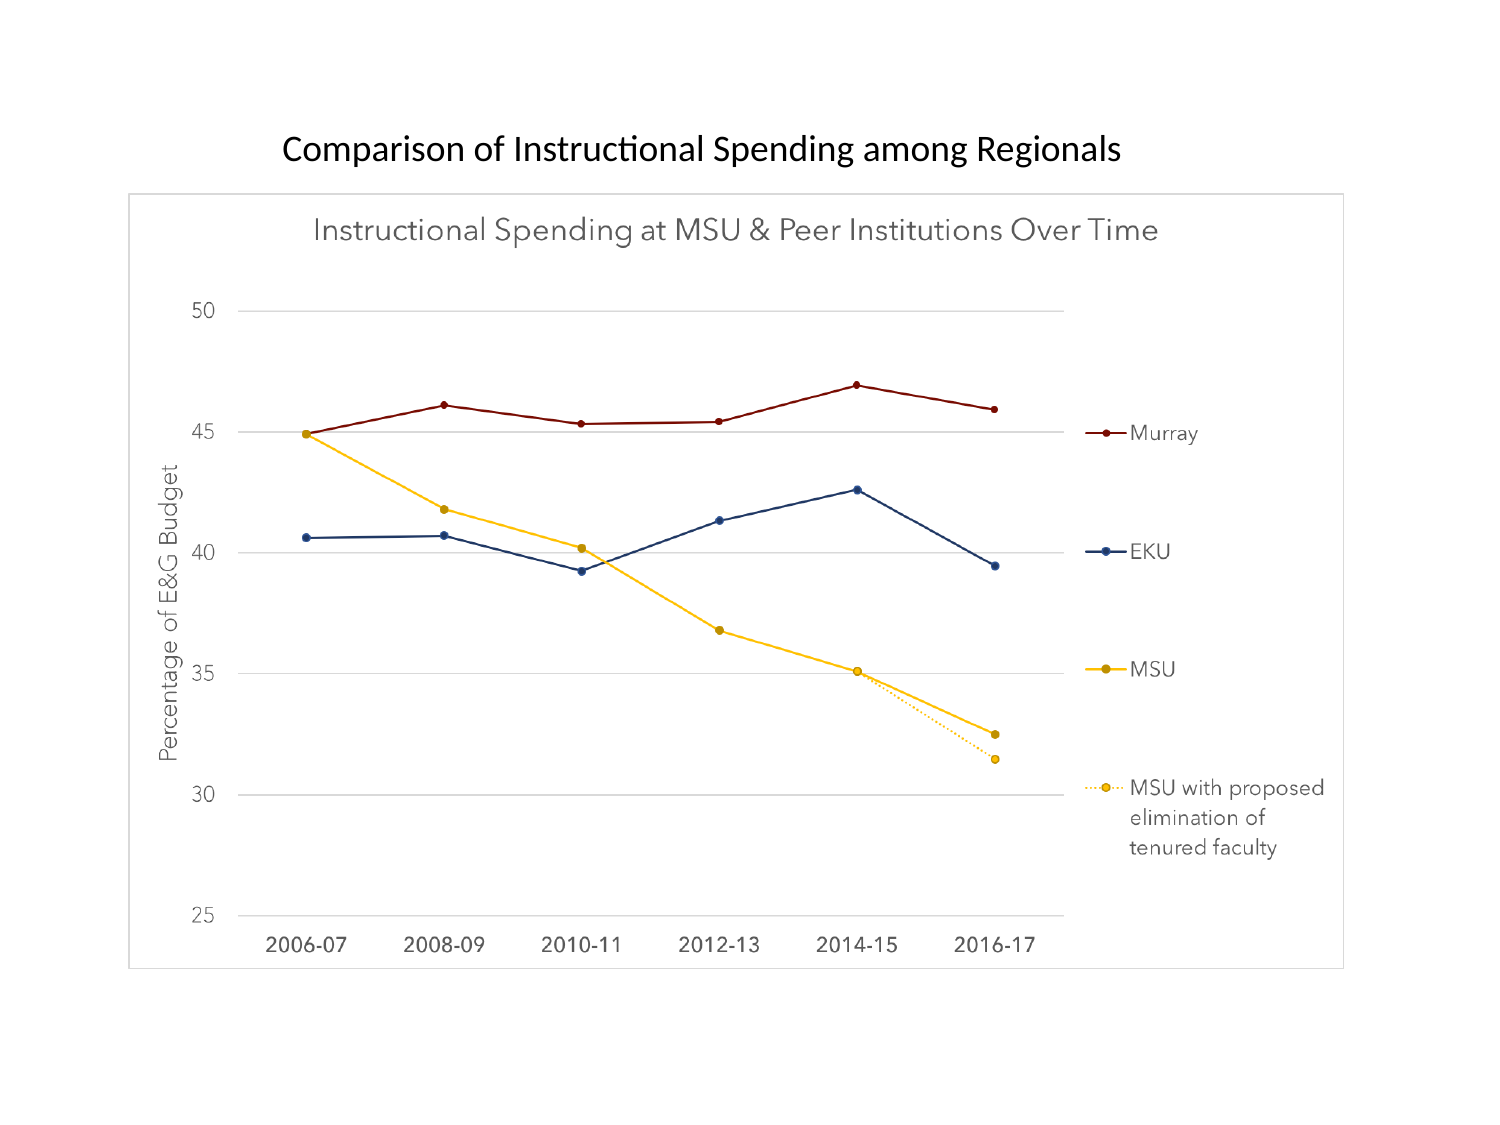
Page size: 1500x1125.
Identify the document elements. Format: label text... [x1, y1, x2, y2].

text_box Comparison of Instructional Spending among Regionals [267, 117, 1269, 177]
picture [128, 193, 1344, 969]
